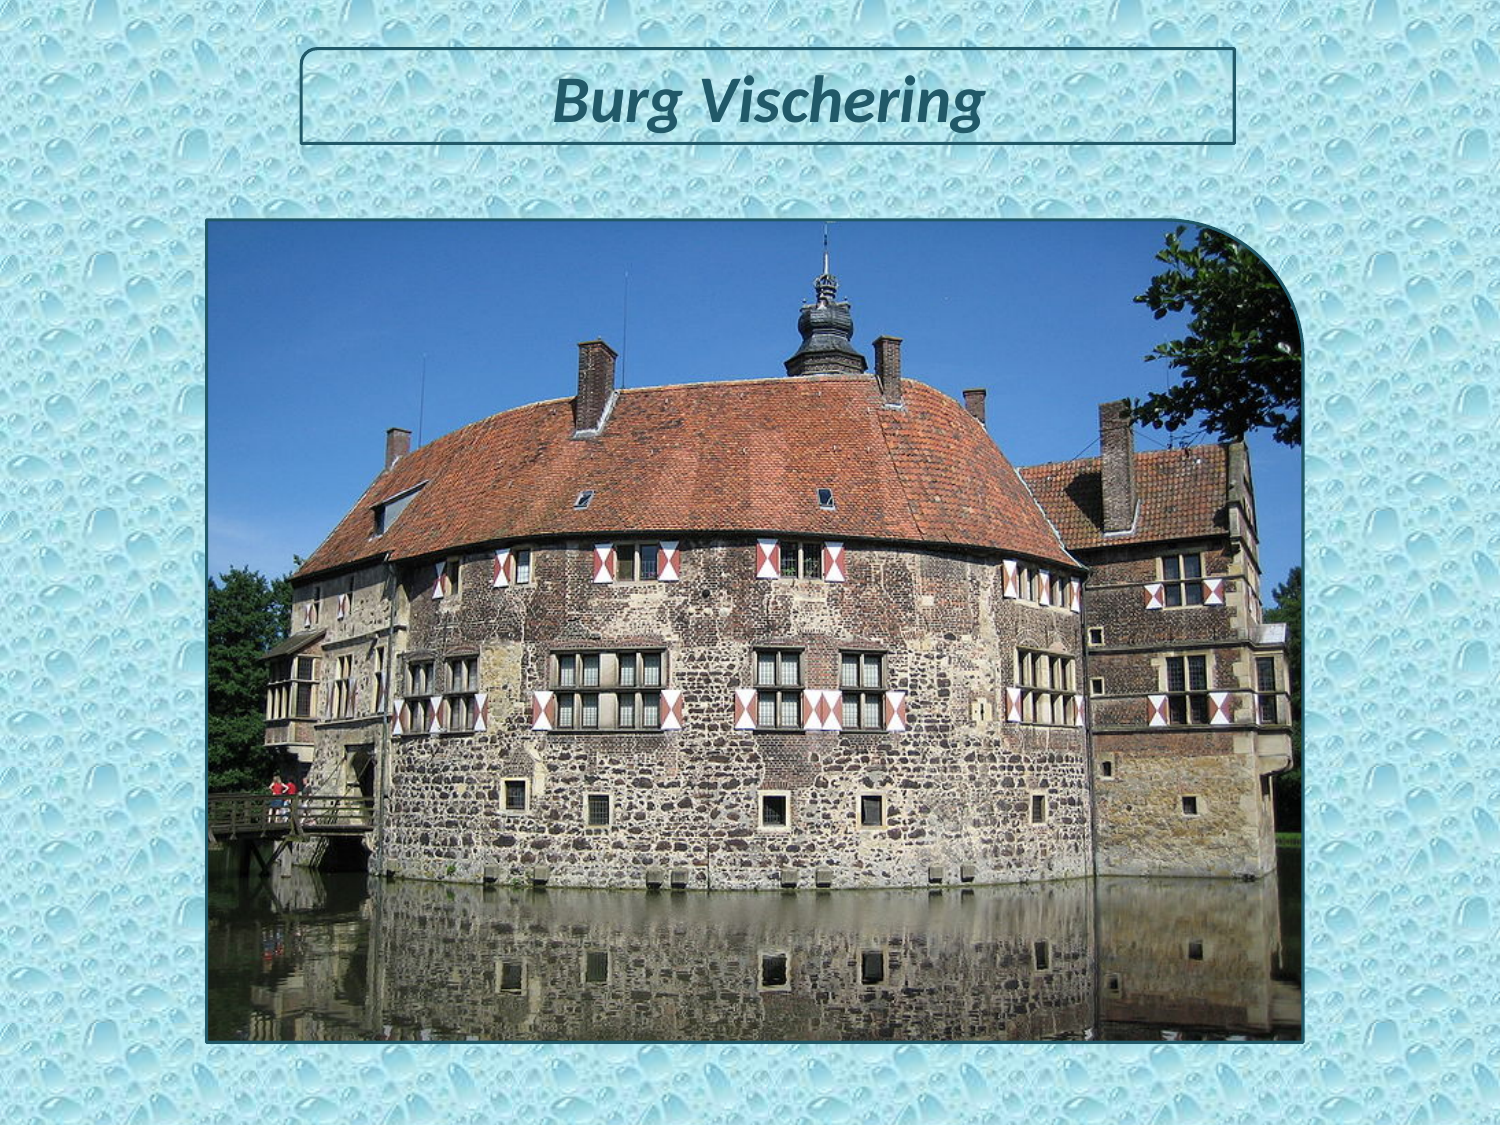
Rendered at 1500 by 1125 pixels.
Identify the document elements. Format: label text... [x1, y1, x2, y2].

picture [0, 0, 1500, 1125]
text_box Burg Vischering [301, 48, 1235, 144]
